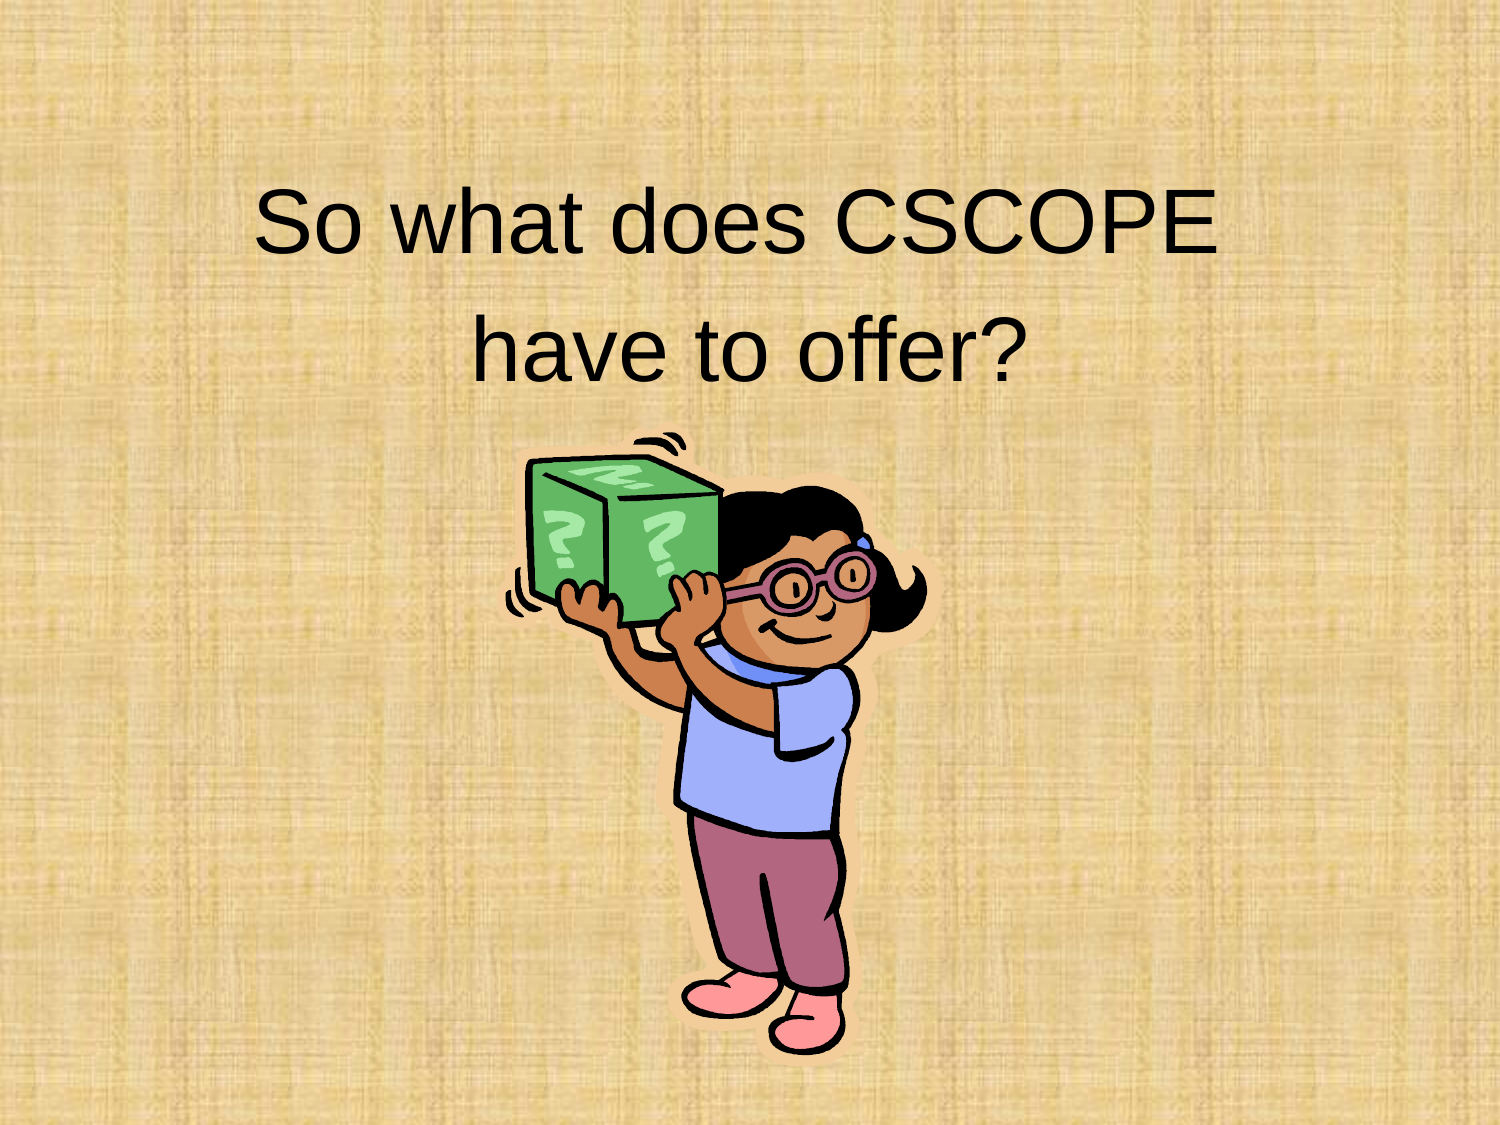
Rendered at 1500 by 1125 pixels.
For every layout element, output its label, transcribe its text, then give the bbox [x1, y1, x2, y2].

list So what does CSCOPE have to offer? [74, 0, 1426, 543]
picture [0, 0, 1500, 1125]
